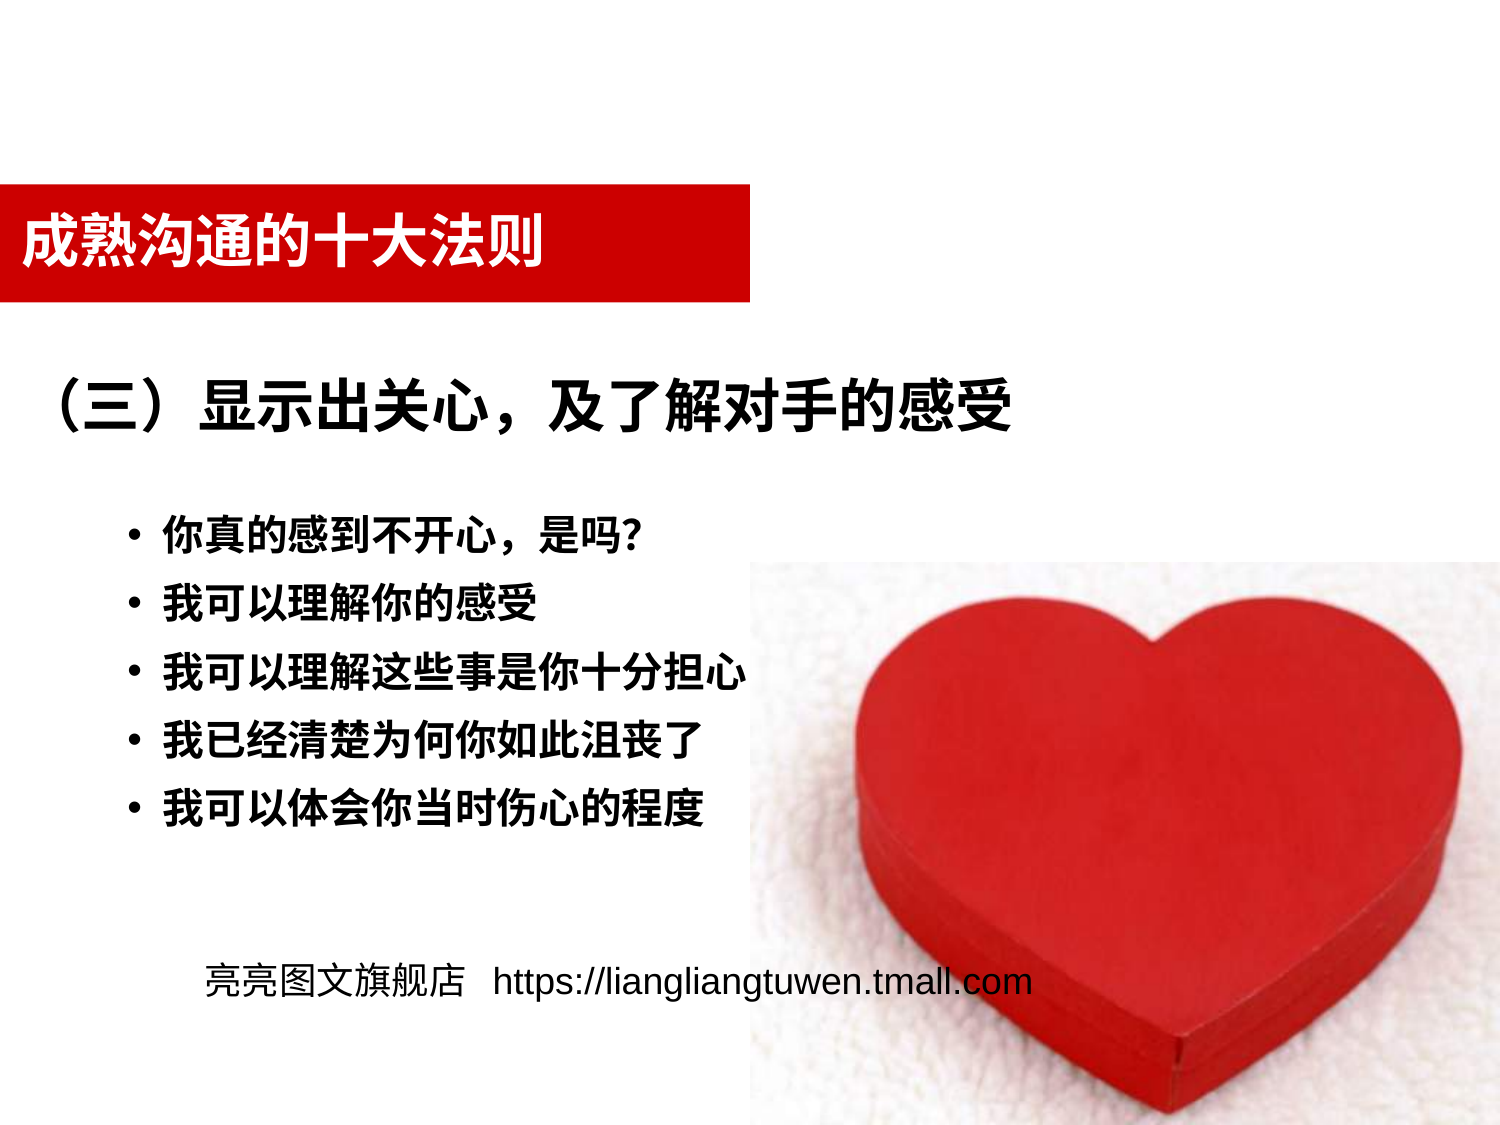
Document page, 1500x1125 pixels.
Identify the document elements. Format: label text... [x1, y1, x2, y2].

text_box 成熟沟通的十大法则 [6, 196, 561, 282]
text_box 亮亮图文旗舰店 https://liangliangtuwen.tmall.com [189, 949, 744, 1010]
text_box [0, 184, 750, 303]
text_box （三）显示出关心，及了解对手的感受 [8, 347, 1029, 447]
picture [749, 562, 1500, 1125]
text_box 你真的感到不开心，是吗？ 我可以理解你的感受 我可以理解这些事是你十分担心 我已经清楚为何你如此沮丧了 我可以体会你当时伤心的程度 [112, 491, 916, 840]
